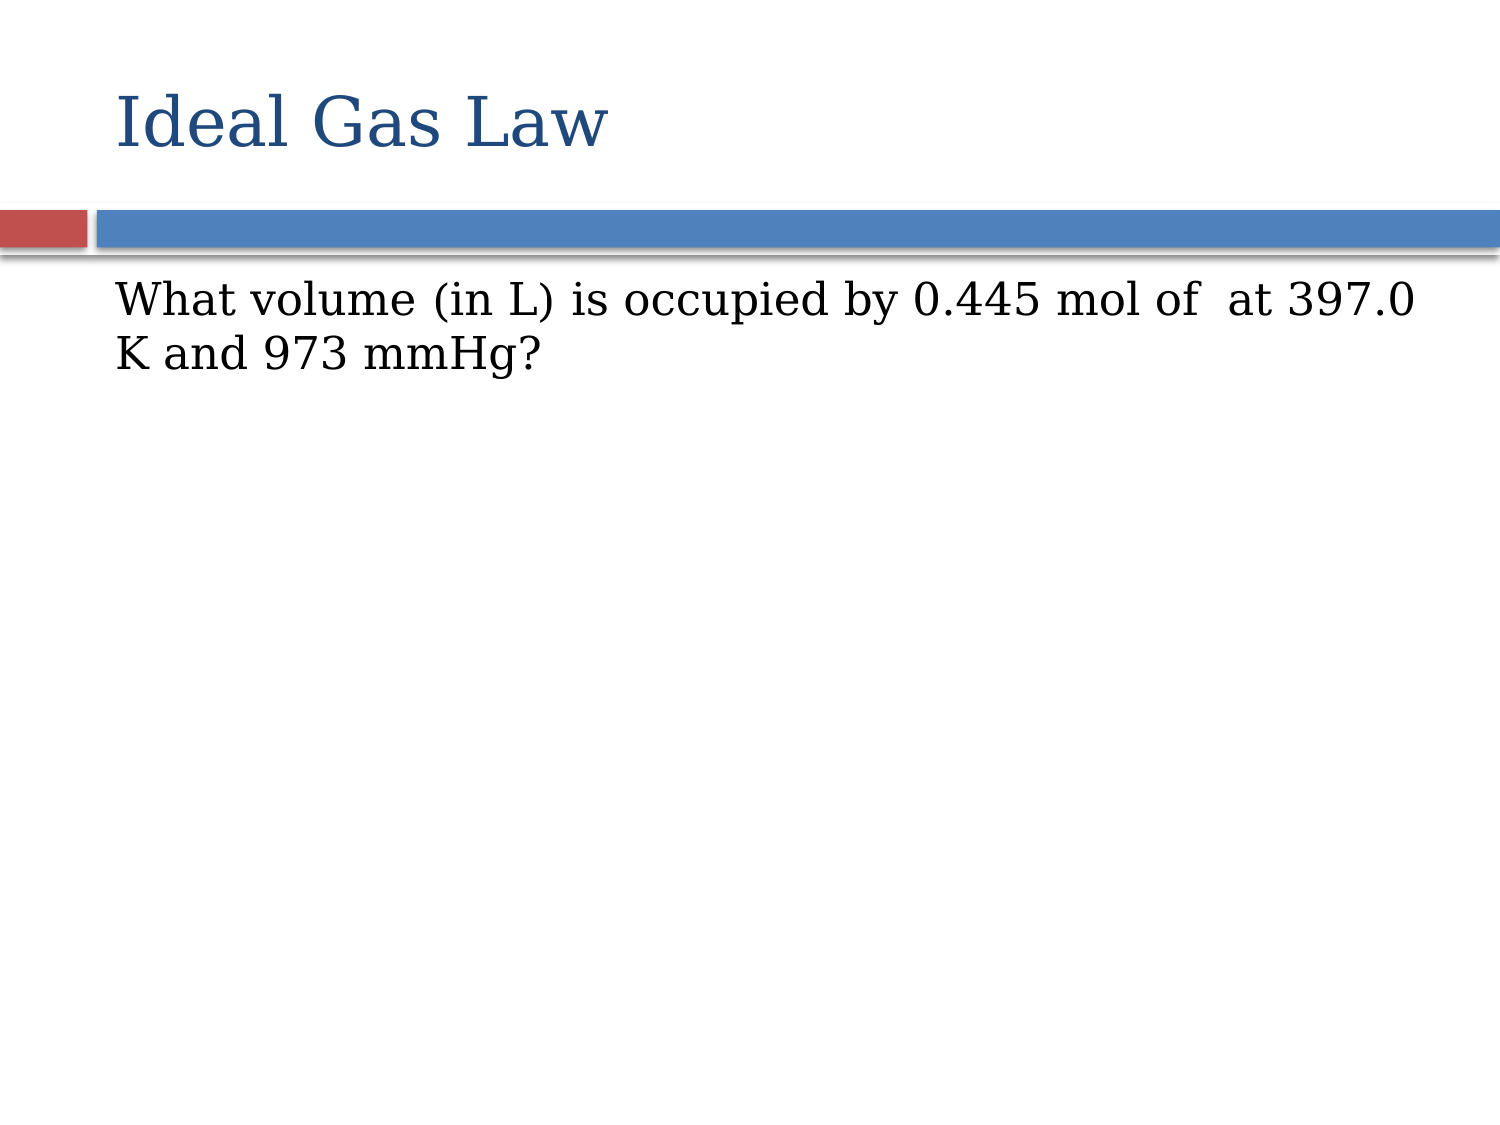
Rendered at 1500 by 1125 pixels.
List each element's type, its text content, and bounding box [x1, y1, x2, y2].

title Ideal Gas Law [100, 37, 1438, 200]
